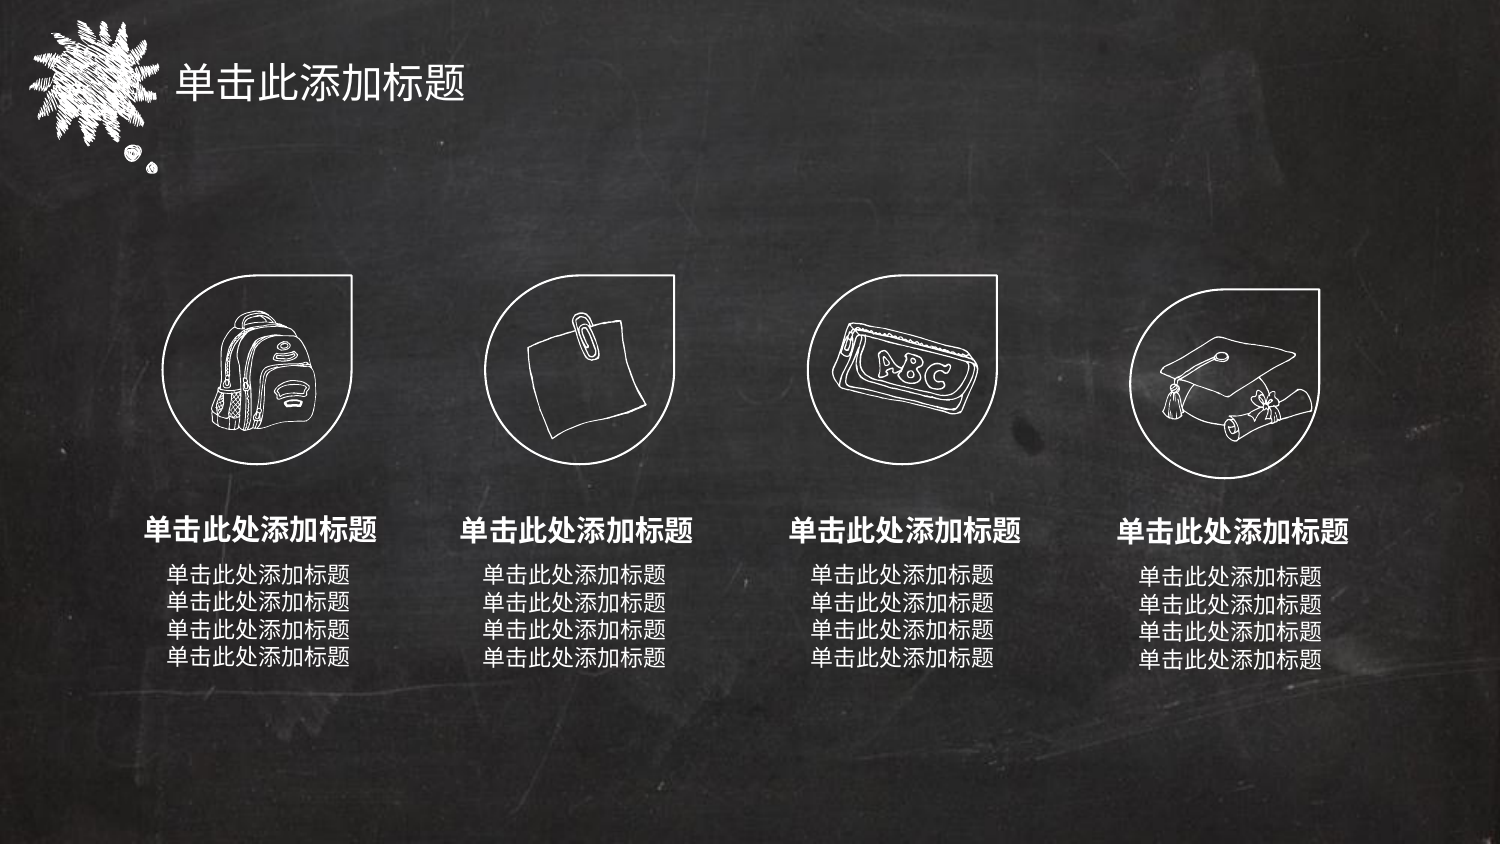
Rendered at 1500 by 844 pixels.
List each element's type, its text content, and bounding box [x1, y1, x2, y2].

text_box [29, 19, 160, 174]
text_box [807, 275, 997, 465]
text_box 单击此处添加标题 单击此处添加标题 单击此处添加标题 单击此处添加标题 [467, 553, 715, 679]
text_box 单击此处添加标题 [773, 504, 1055, 555]
text_box 单击此处添加标题 单击此处添加标题 单击此处添加标题 单击此处添加标题 [1124, 555, 1372, 681]
text_box [527, 312, 647, 440]
text_box 单击此处添加标题 [128, 504, 411, 554]
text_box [210, 310, 317, 432]
text_box 单击此添加标题 [163, 49, 561, 114]
text_box 单击此处添加标题 单击此处添加标题 单击此处添加标题 单击此处添加标题 [151, 553, 399, 678]
text_box [1130, 289, 1320, 479]
picture [0, 0, 1500, 844]
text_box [831, 322, 979, 415]
text_box [485, 275, 675, 465]
text_box [1160, 336, 1313, 442]
text_box [162, 275, 352, 465]
text_box 单击此处添加标题 [445, 504, 727, 555]
text_box 单击此处添加标题 [1101, 506, 1383, 556]
text_box 单击此处添加标题 单击此处添加标题 单击此处添加标题 单击此处添加标题 [795, 553, 1043, 679]
